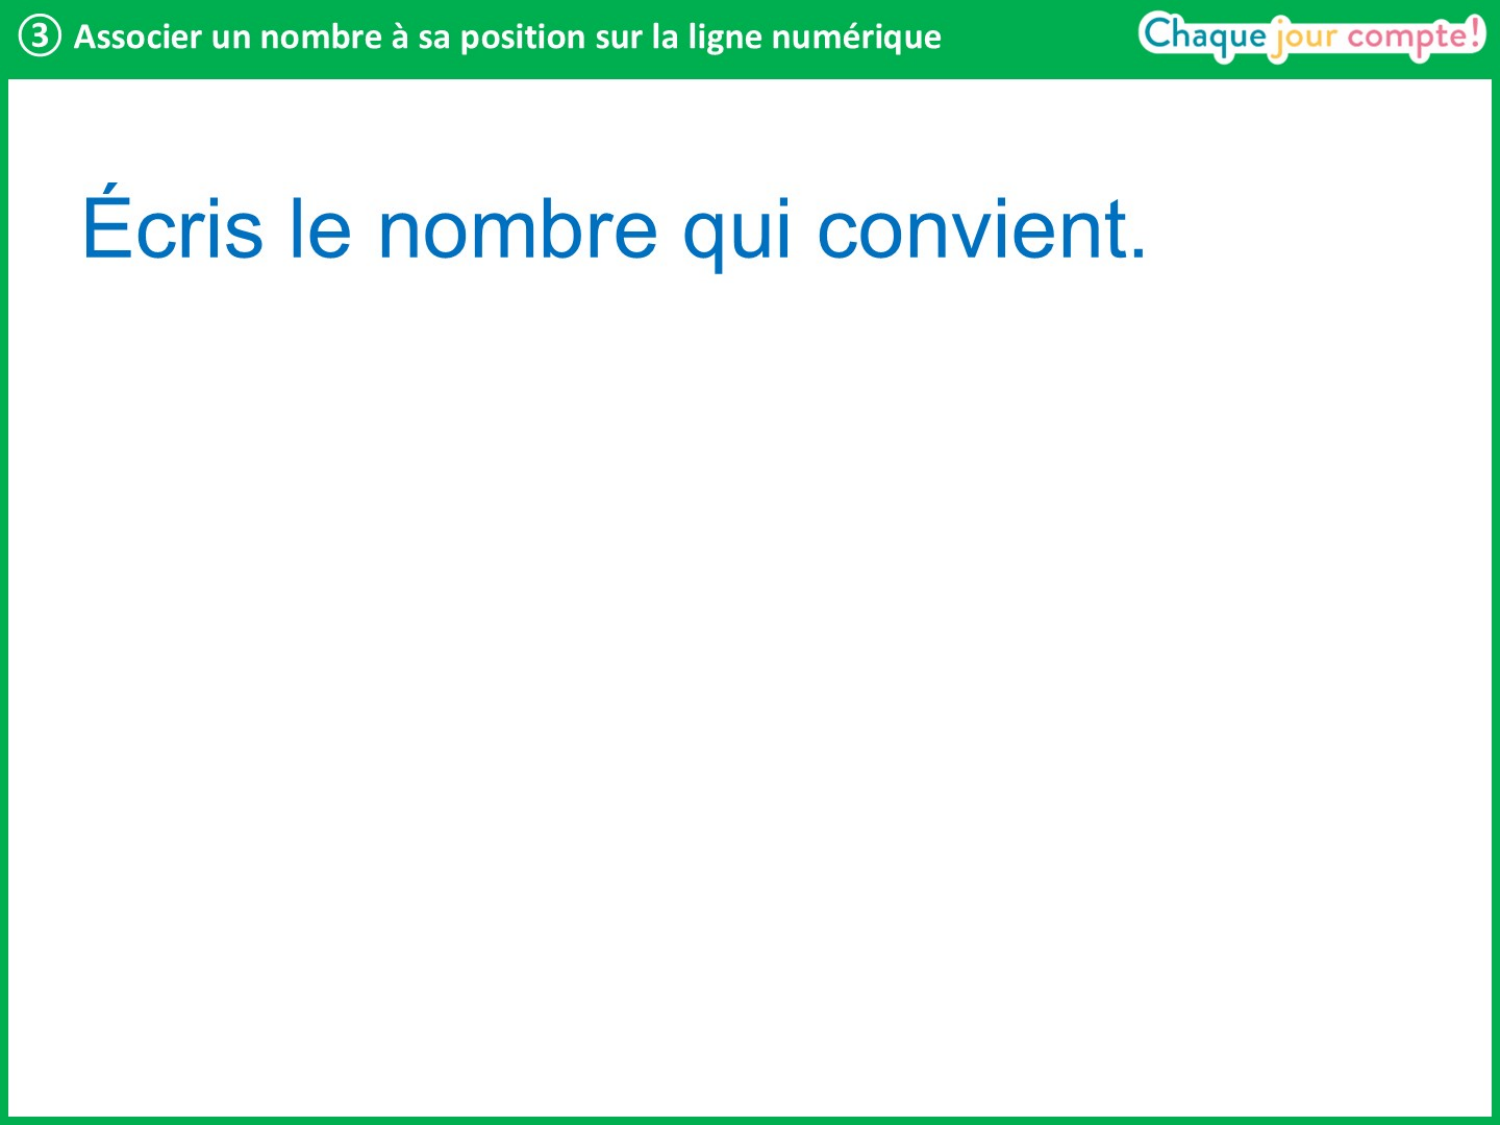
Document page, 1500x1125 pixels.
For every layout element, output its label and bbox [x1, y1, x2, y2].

list [0, 0, 1500, 1125]
